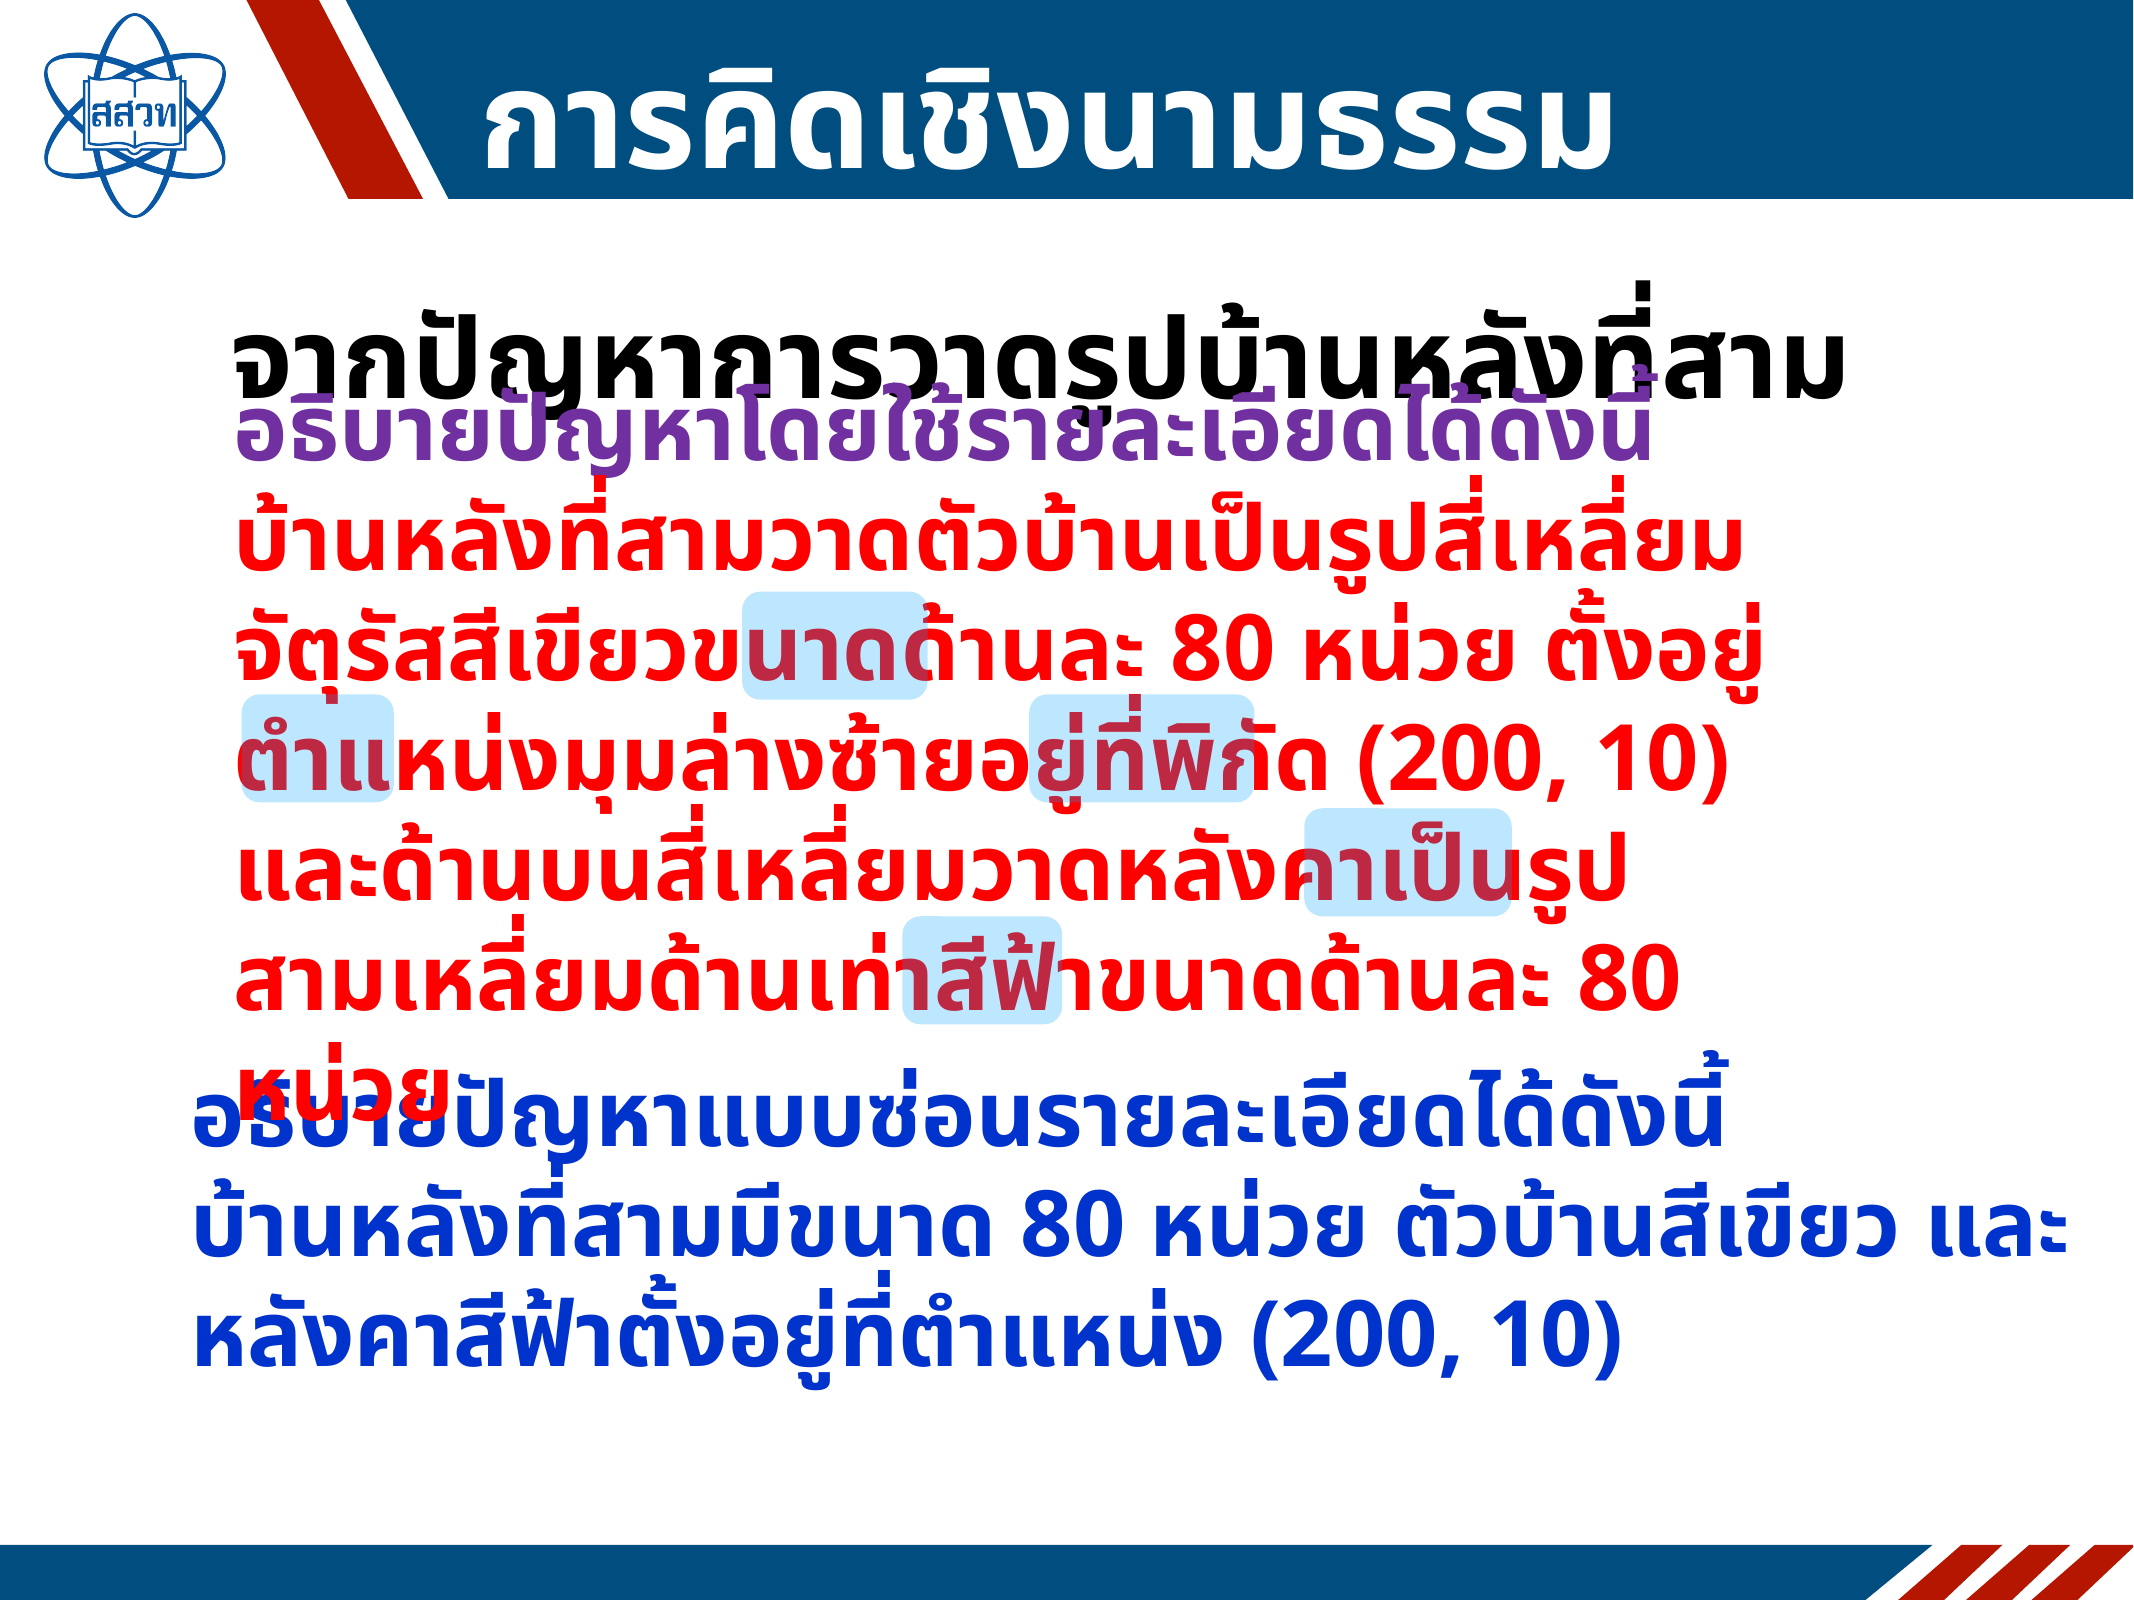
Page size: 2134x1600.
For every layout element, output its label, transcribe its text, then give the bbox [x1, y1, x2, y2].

text_box อธิบายปัญหาโดยใช้รายละเอียดได้ดังนี้ บ้านหลังที่สามวาดตัวบ้านเป็นรูปสี่เหลี่ยมจัตุรัสสีเขียวขนาดด้านละ 80 หน่วย ตั้งอยู่ตำแหน่งมุมล่างซ้ายอยู่ที่พิกัด (200, 10) และด้านบนสี่เหลี่ยมวาดหลังคาเป็นรูปสามเหลี่ยมด้านเท่าสีฟ้าขนาดด้านละ 80 หน่วย [225, 360, 1790, 1147]
text_box จากปัญหาการวาดรูปบ้านหลังที่สาม [222, 277, 1904, 430]
text_box [742, 591, 928, 700]
picture [43, 13, 226, 219]
text_box [241, 694, 394, 803]
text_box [241, 0, 2134, 200]
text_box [0, 1544, 2134, 1600]
text_box [1029, 694, 1255, 803]
text_box [1304, 808, 1512, 917]
text_box [902, 916, 1063, 1025]
text_box การคิดเชิงนามธรรม [471, 200, 2003, 204]
text_box อธิบายปัญหาแบบซ่อนรายละเอียดได้ดังนี้ บ้านหลังที่สามมีขนาด 80 หน่วย ตัวบ้านสีเขียว และหลังคาสีฟ้าตั้งอยู่ที่ตำแหน่ง (200, 10) [182, 1046, 2102, 1393]
